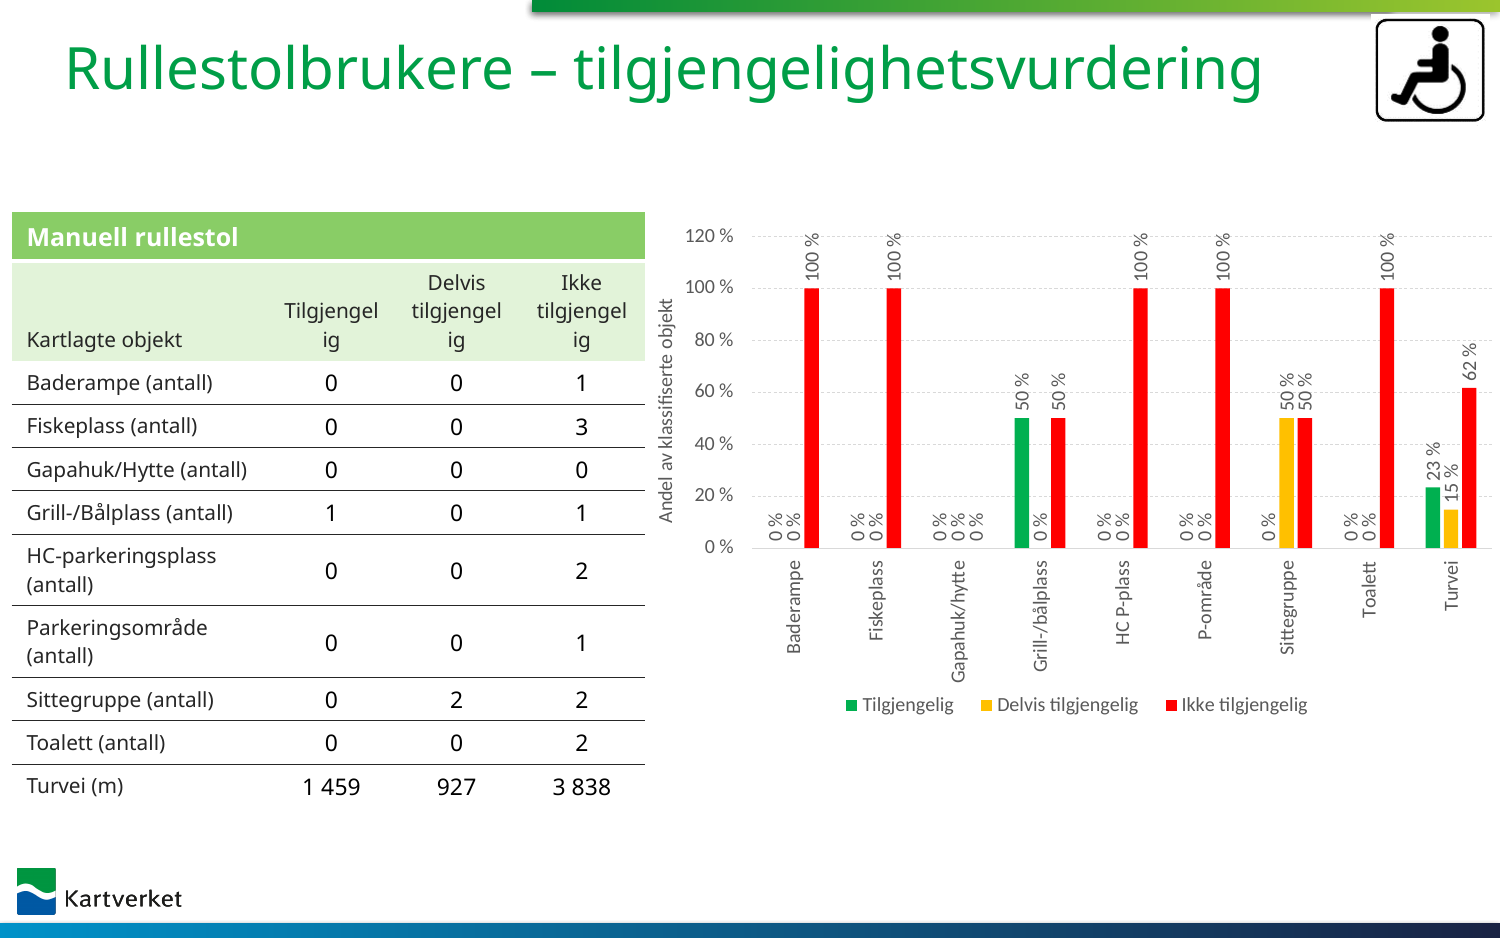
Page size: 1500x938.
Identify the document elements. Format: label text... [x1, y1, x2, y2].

table_cell 1 [519, 361, 638, 404]
table_cell Baderampe (antall) [12, 361, 269, 404]
table_cell 1 [519, 606, 638, 677]
table_cell 0 [269, 535, 394, 605]
table_cell 0 [394, 448, 519, 490]
table_cell 0 [394, 405, 519, 447]
table_cell Turvei (m) [12, 765, 269, 807]
table_cell 0 [394, 606, 519, 677]
table_cell Toalett (antall) [12, 721, 269, 764]
table_cell 927 [394, 765, 519, 807]
table_cell Sittegruppe (antall) [12, 678, 269, 720]
table_cell 2 [519, 535, 638, 605]
table_cell 1 [519, 491, 638, 534]
table_cell 1 459 [269, 765, 394, 807]
text_box Rullestolbrukere – tilgjengelighetsvurdering [49, 12, 1372, 109]
table_cell 0 [269, 721, 394, 764]
table_cell 0 [269, 361, 394, 404]
table_header Manuell rullestol [12, 212, 645, 259]
table_cell 0 [519, 448, 638, 490]
table_cell 3 [519, 405, 638, 447]
table_cell HC-parkeringsplass (antall) [12, 535, 269, 605]
table_cell 2 [519, 678, 638, 720]
table_cell Gapahuk/Hytte (antall) [12, 448, 269, 490]
picture [1371, 13, 1491, 127]
table_cell Delvis tilgjengelig [394, 263, 519, 361]
table_cell 0 [394, 491, 519, 534]
table_cell Ikke tilgjengelig [519, 263, 638, 361]
table_cell 0 [269, 448, 394, 490]
table_cell 2 [519, 721, 645, 764]
table_cell Fiskeplass (antall) [12, 405, 269, 447]
table_cell 0 [269, 405, 394, 447]
table_cell 1 [269, 491, 394, 534]
table_cell 0 [269, 606, 394, 677]
table_cell 0 [269, 678, 394, 720]
table_cell 2 [394, 678, 519, 720]
table_cell 3 838 [519, 765, 645, 807]
table_cell 0 [394, 361, 519, 404]
table_cell Kartlagte objekt [12, 263, 269, 361]
table_cell 0 [394, 535, 519, 605]
picture [643, 218, 1500, 728]
table_cell Tilgjengelig [269, 263, 394, 361]
table_cell Parkeringsområde (antall) [12, 606, 269, 677]
table_cell 0 [394, 721, 519, 764]
table_cell Grill-/Bålplass (antall) [12, 491, 269, 534]
